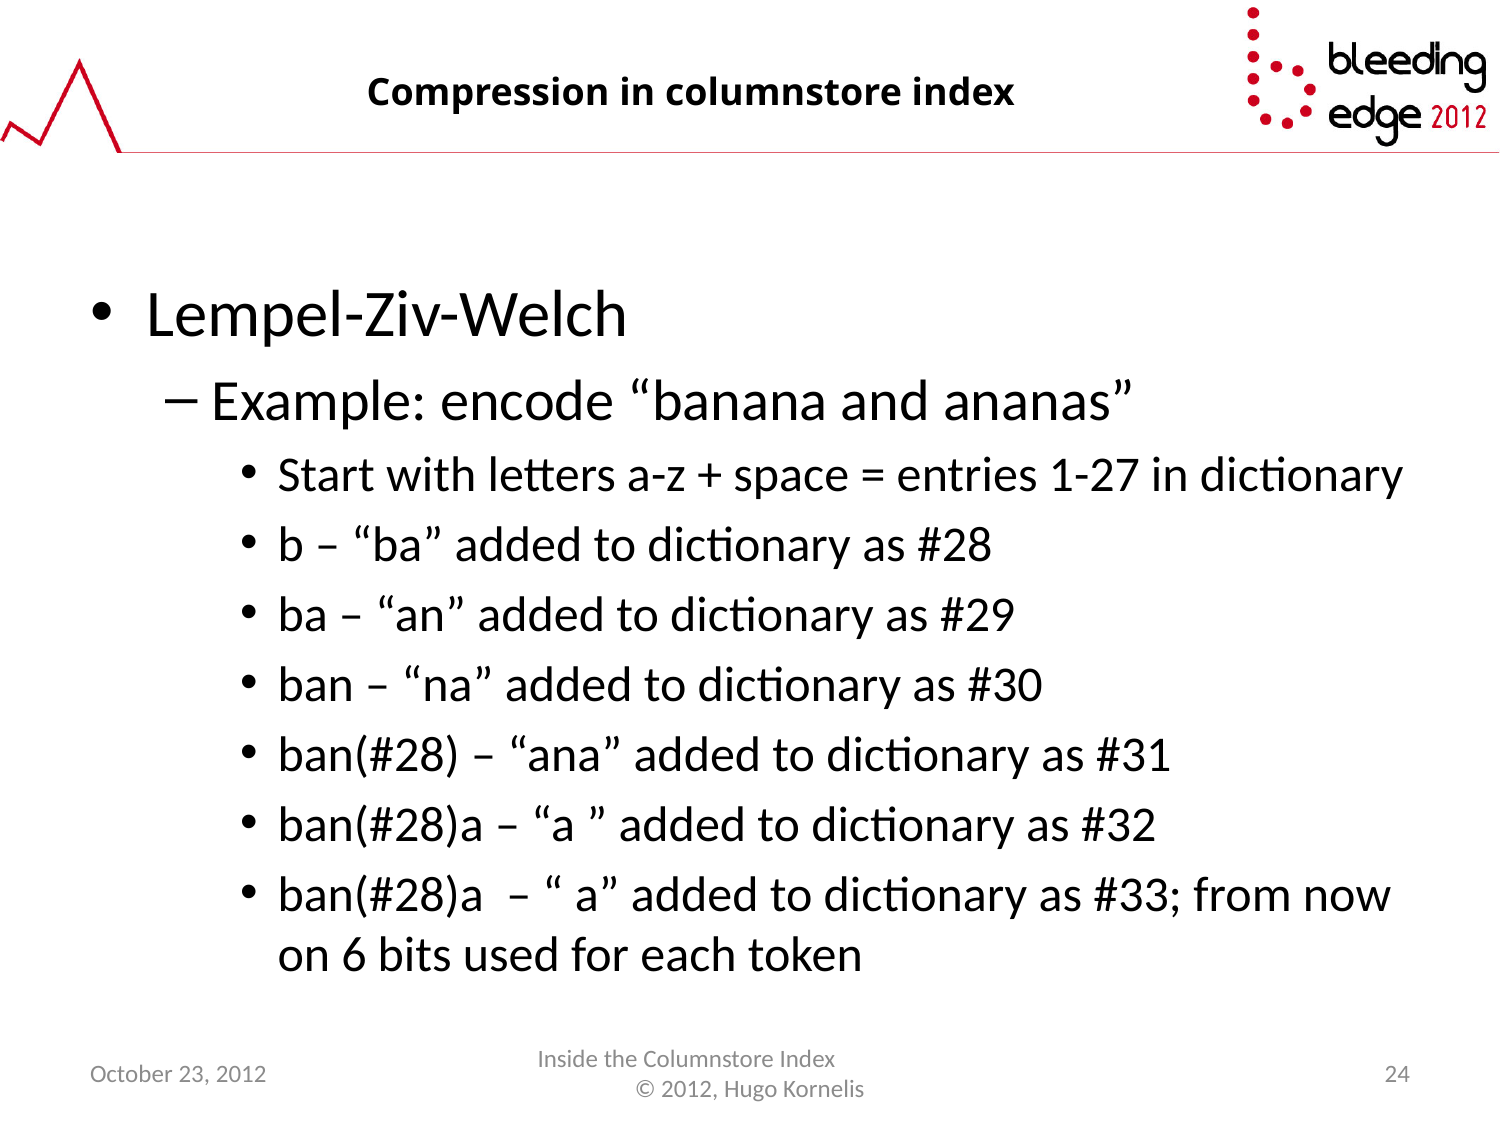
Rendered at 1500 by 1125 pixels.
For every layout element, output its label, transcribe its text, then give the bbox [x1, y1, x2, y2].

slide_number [75, 1042, 425, 1103]
list Lempel-Ziv-Welch Example: encode “banana and ananas” Start with letters a-z + space = entries 1-27 in dictionary b – “ba” added to dictionary as #28 ba – “an” added to dictionary as #29 ban – “na” added to dictionary as #30 ban(#28) – “ana” added to dictionary as #31 ban(#28)a – “a ” added to dictionary as #32 ban(#28)a – “ a” added to dictionary as #33; from now on 6 bits used for each token [75, 262, 1425, 1005]
picture [0, 1, 1500, 153]
footer Inside the Columnstore Index © 2012, Hugo Kornelis [512, 1042, 988, 1103]
title Compression in columnstore index [162, 60, 1220, 122]
slide_number 24 [1074, 1042, 1425, 1103]
